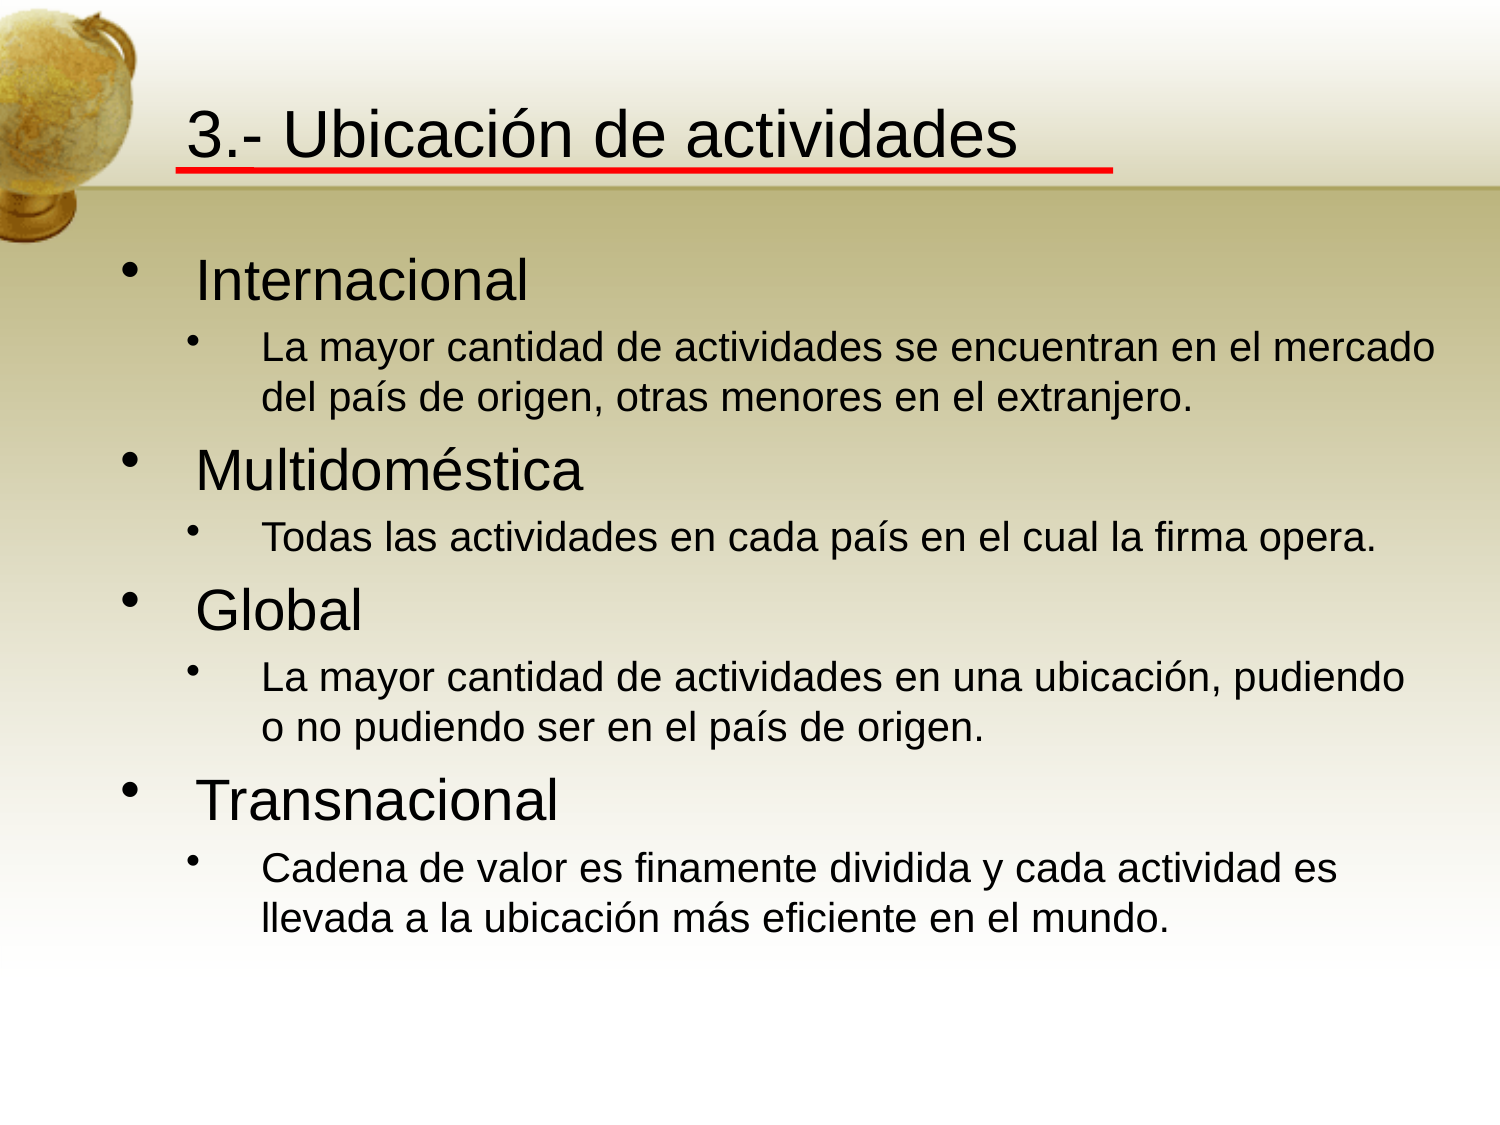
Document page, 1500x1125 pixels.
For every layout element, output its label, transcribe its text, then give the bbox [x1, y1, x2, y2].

list Internacional La mayor cantidad de actividades se encuentran en el mercado del país de origen, otras menores en el extranjero. Multidoméstica Todas las actividades en cada país en el cual la firma opera. Global La mayor cantidad de actividades en una ubicación, pudiendo o no pudiendo ser en el país de origen. Transnacional Cadena de valor es finamente dividida y cada actividad es llevada a la ubicación más eficiente en el mundo. [105, 234, 1454, 1091]
picture [0, 0, 1500, 1125]
title 3.- Ubicación de actividades [170, 36, 1436, 179]
